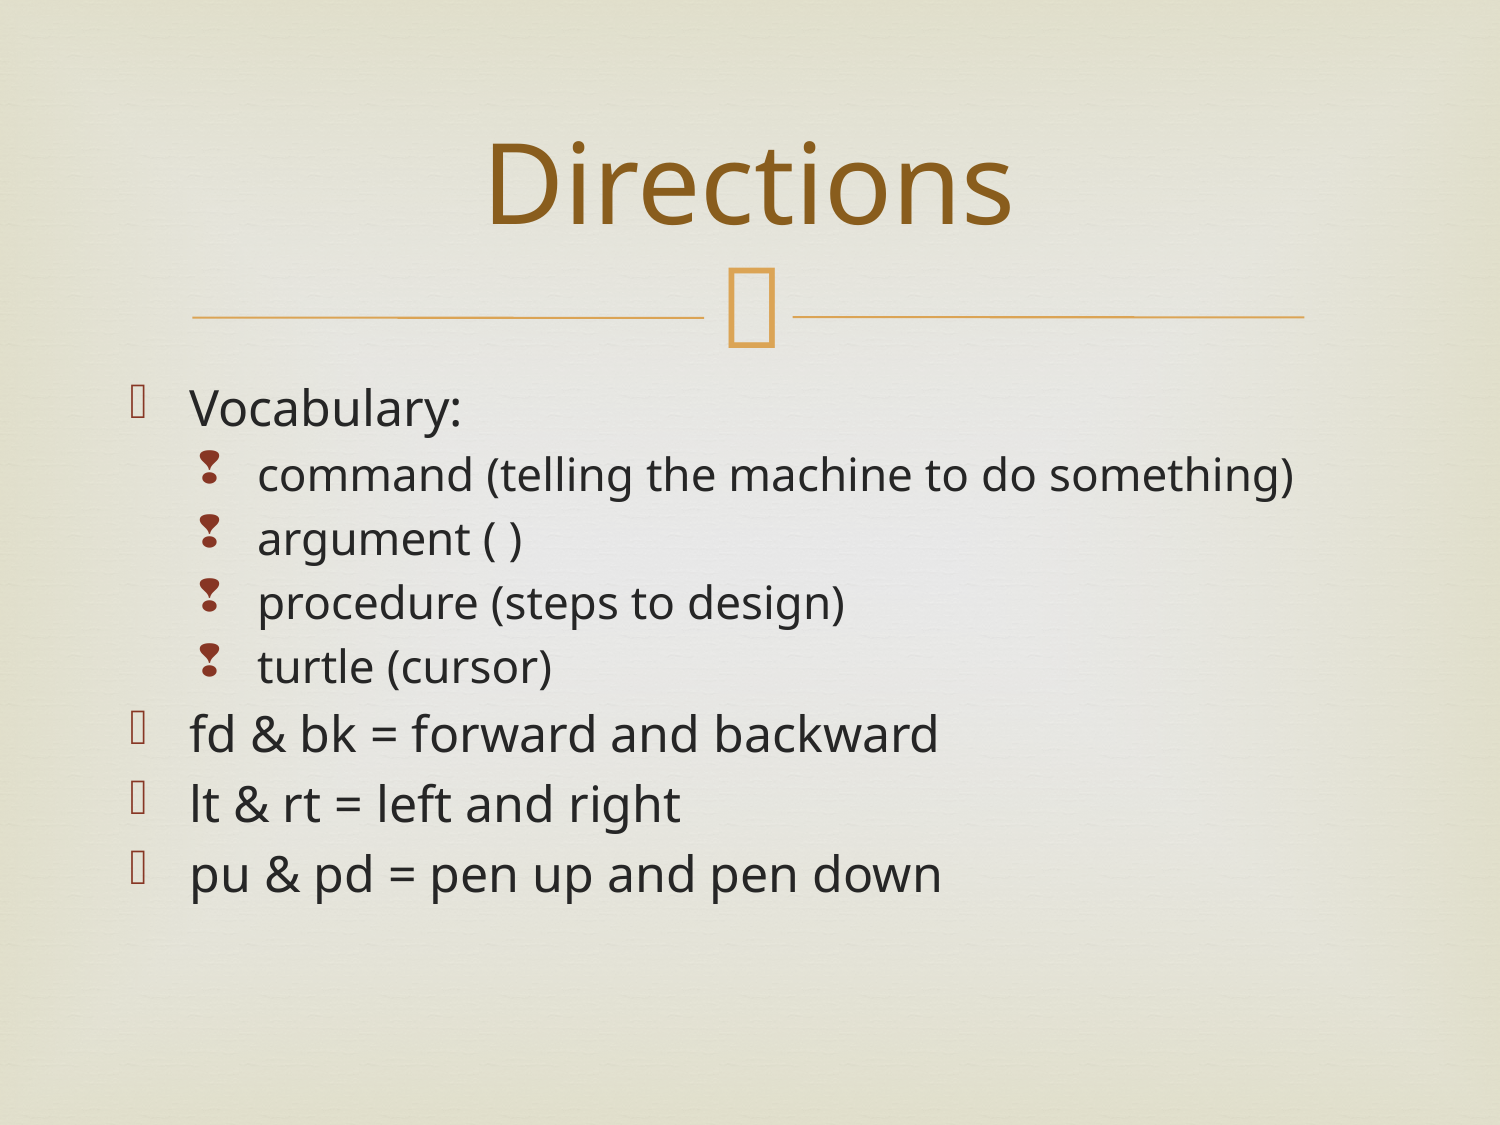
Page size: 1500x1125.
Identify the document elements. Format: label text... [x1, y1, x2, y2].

list Vocabulary: command (telling the machine to do something) argument ( ) procedure (steps to design) turtle (cursor) fd & bk = forward and backward lt & rt = left and right pu & pd = pen up and pen down [114, 368, 1386, 1005]
title Directions [112, 93, 1386, 267]
